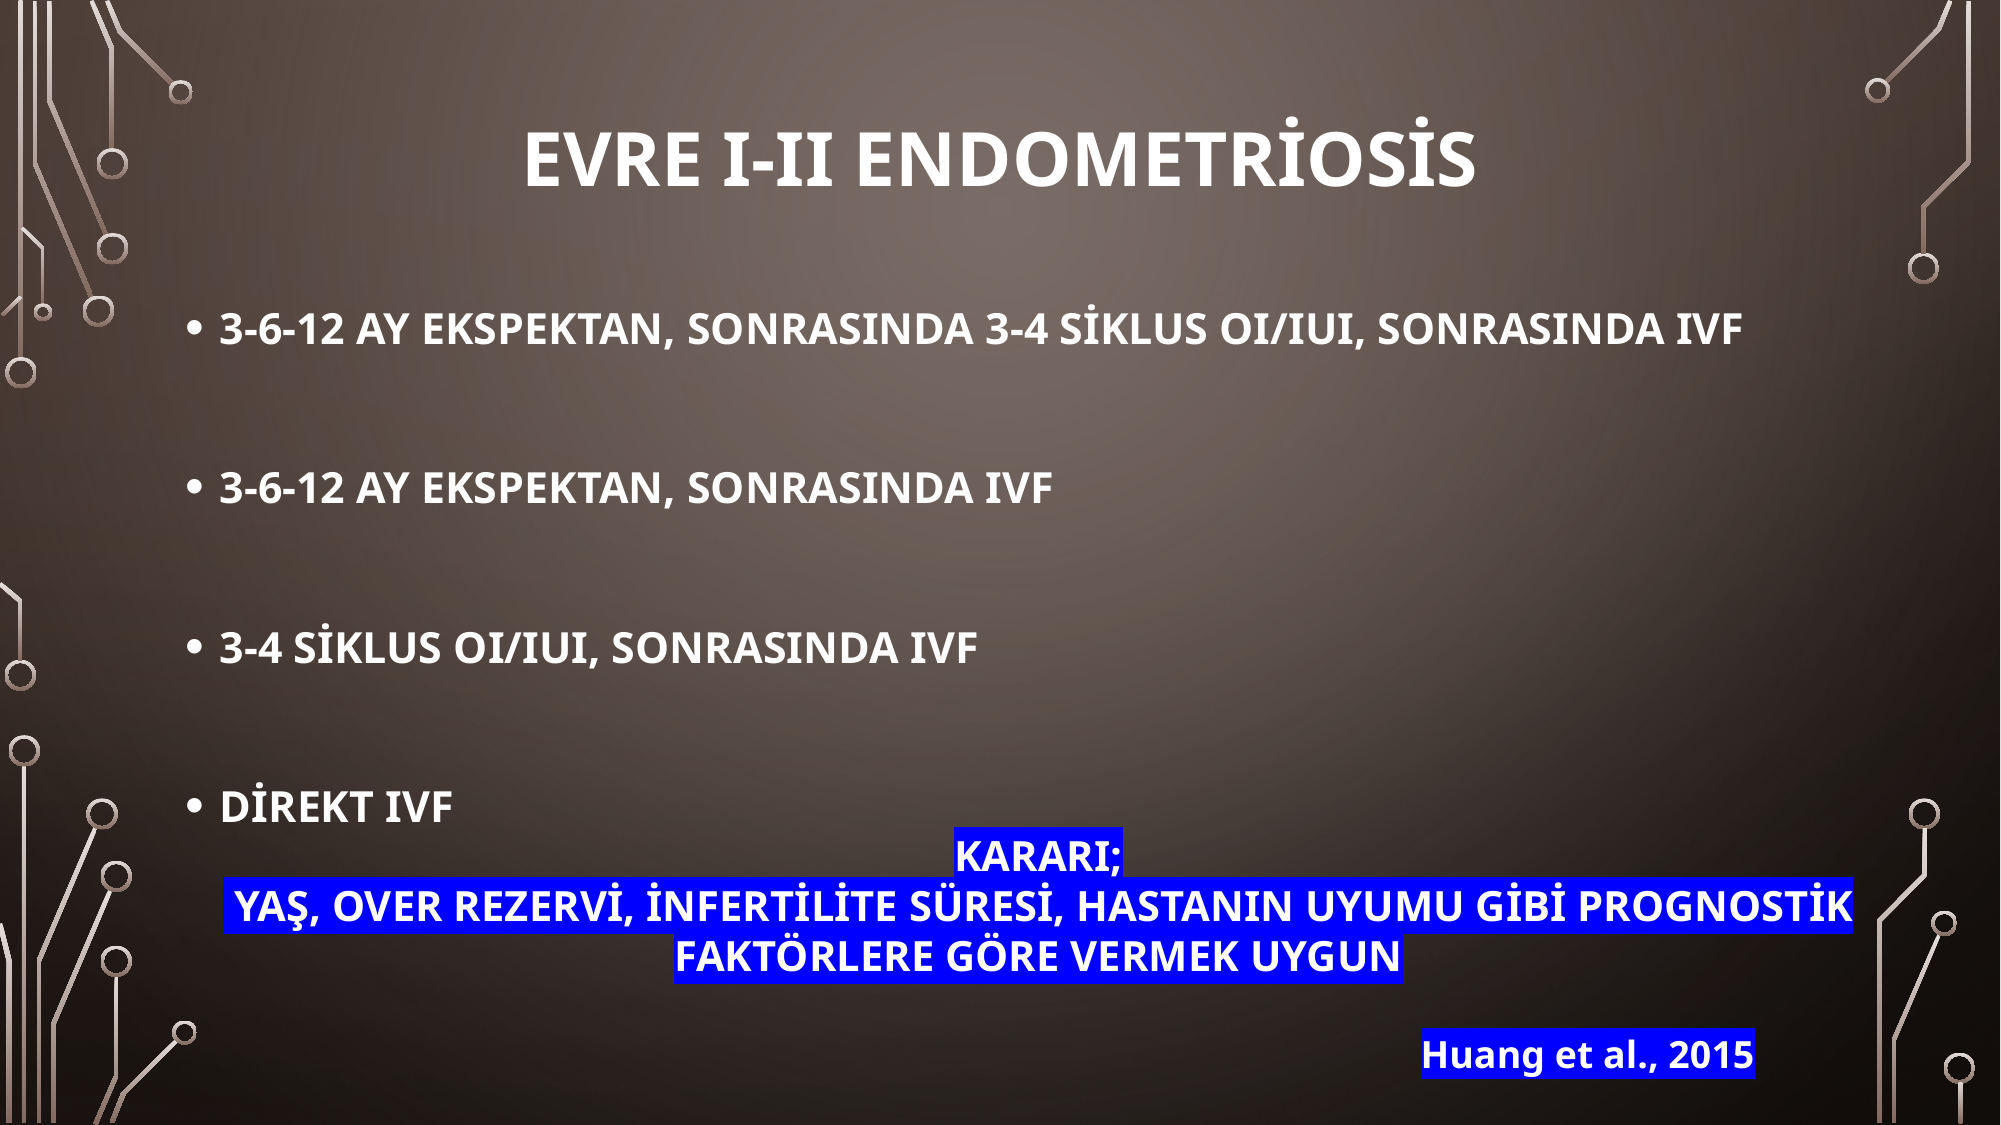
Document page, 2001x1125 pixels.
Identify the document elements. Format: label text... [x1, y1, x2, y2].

text_box KARARI; YAŞ, OVER REZERVİ, İNFERTİLİTE SÜRESİ, HASTANIN UYUMU GİBİ PROGNOSTİK FAKTÖRLERE GÖRE VERMEK UYGUN [106, 822, 1970, 988]
text_box Huang et al., 2015 [1405, 1023, 1852, 1084]
list 3-6-12 AY EKSPEKTAN, SONRASINDA 3-4 SİKLUS OI/IUI, SONRASINDA IVF 3-6-12 AY EKSPEKTAN, SONRASINDA IVF 3-4 SİKLUS OI/IUI, SONRASINDA IVF DİREKT IVF [170, 283, 1796, 822]
title EVRE I-II ENDOMETRİOSİS [187, 40, 1813, 284]
